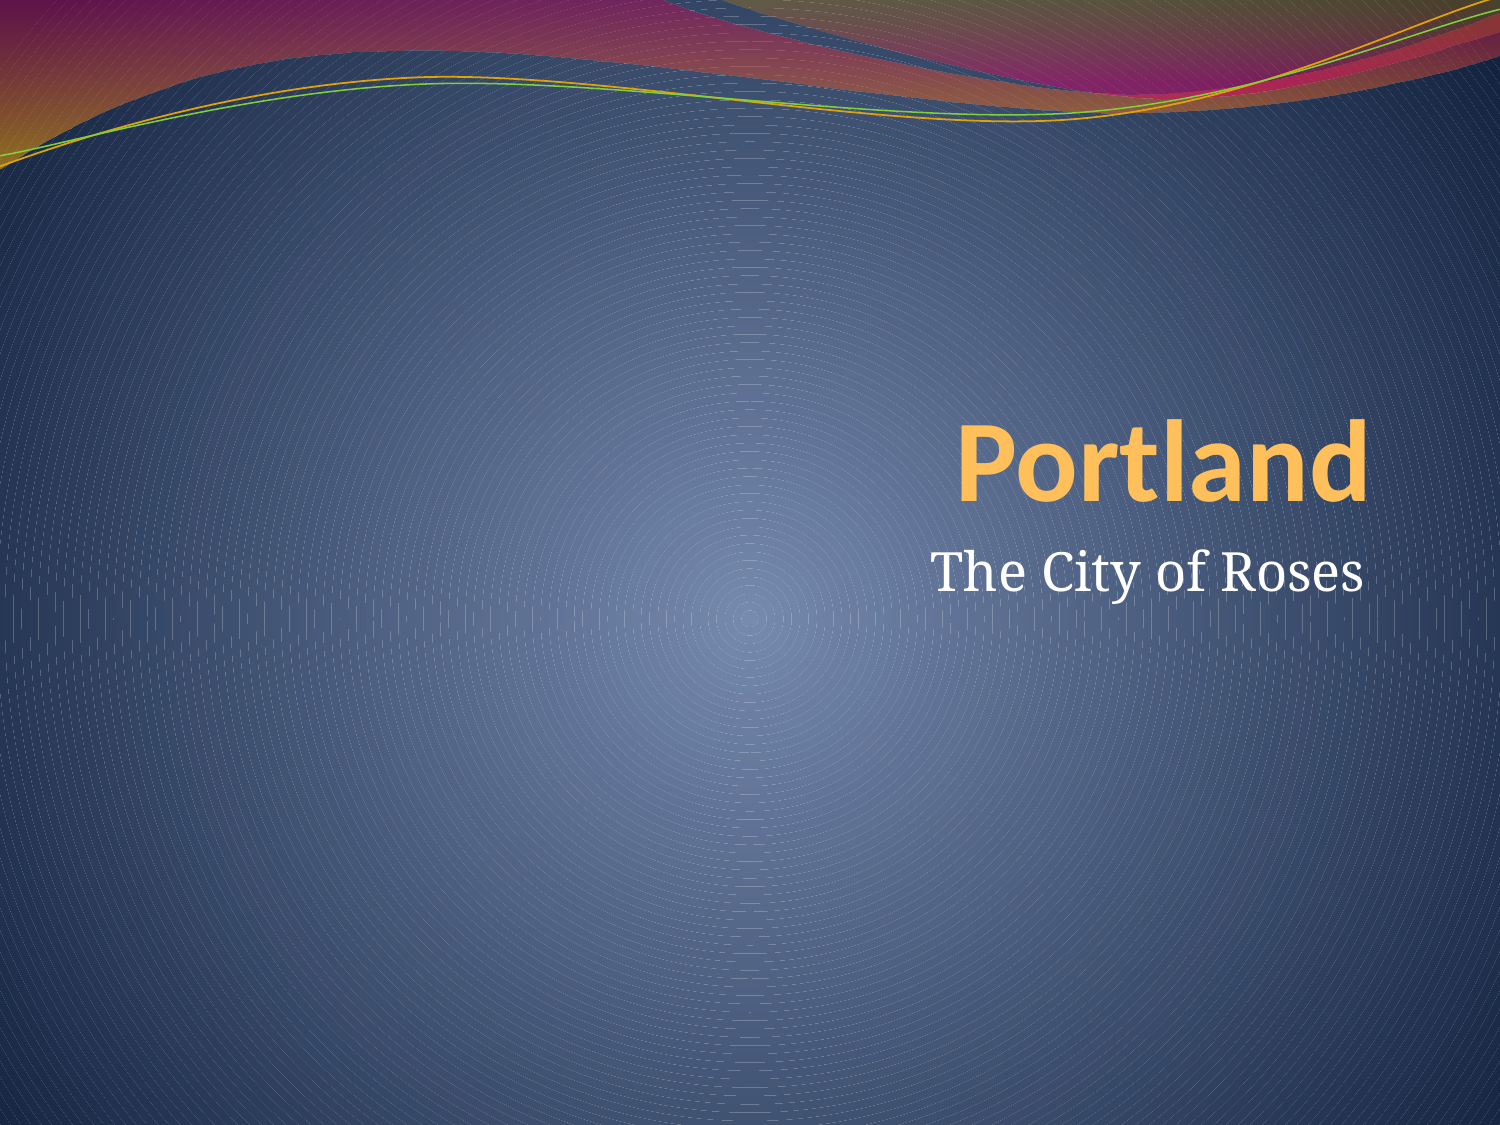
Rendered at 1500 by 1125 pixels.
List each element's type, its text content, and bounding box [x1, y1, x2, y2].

title Portland [87, 224, 1376, 525]
subtitle The City of Roses [87, 529, 1376, 818]
